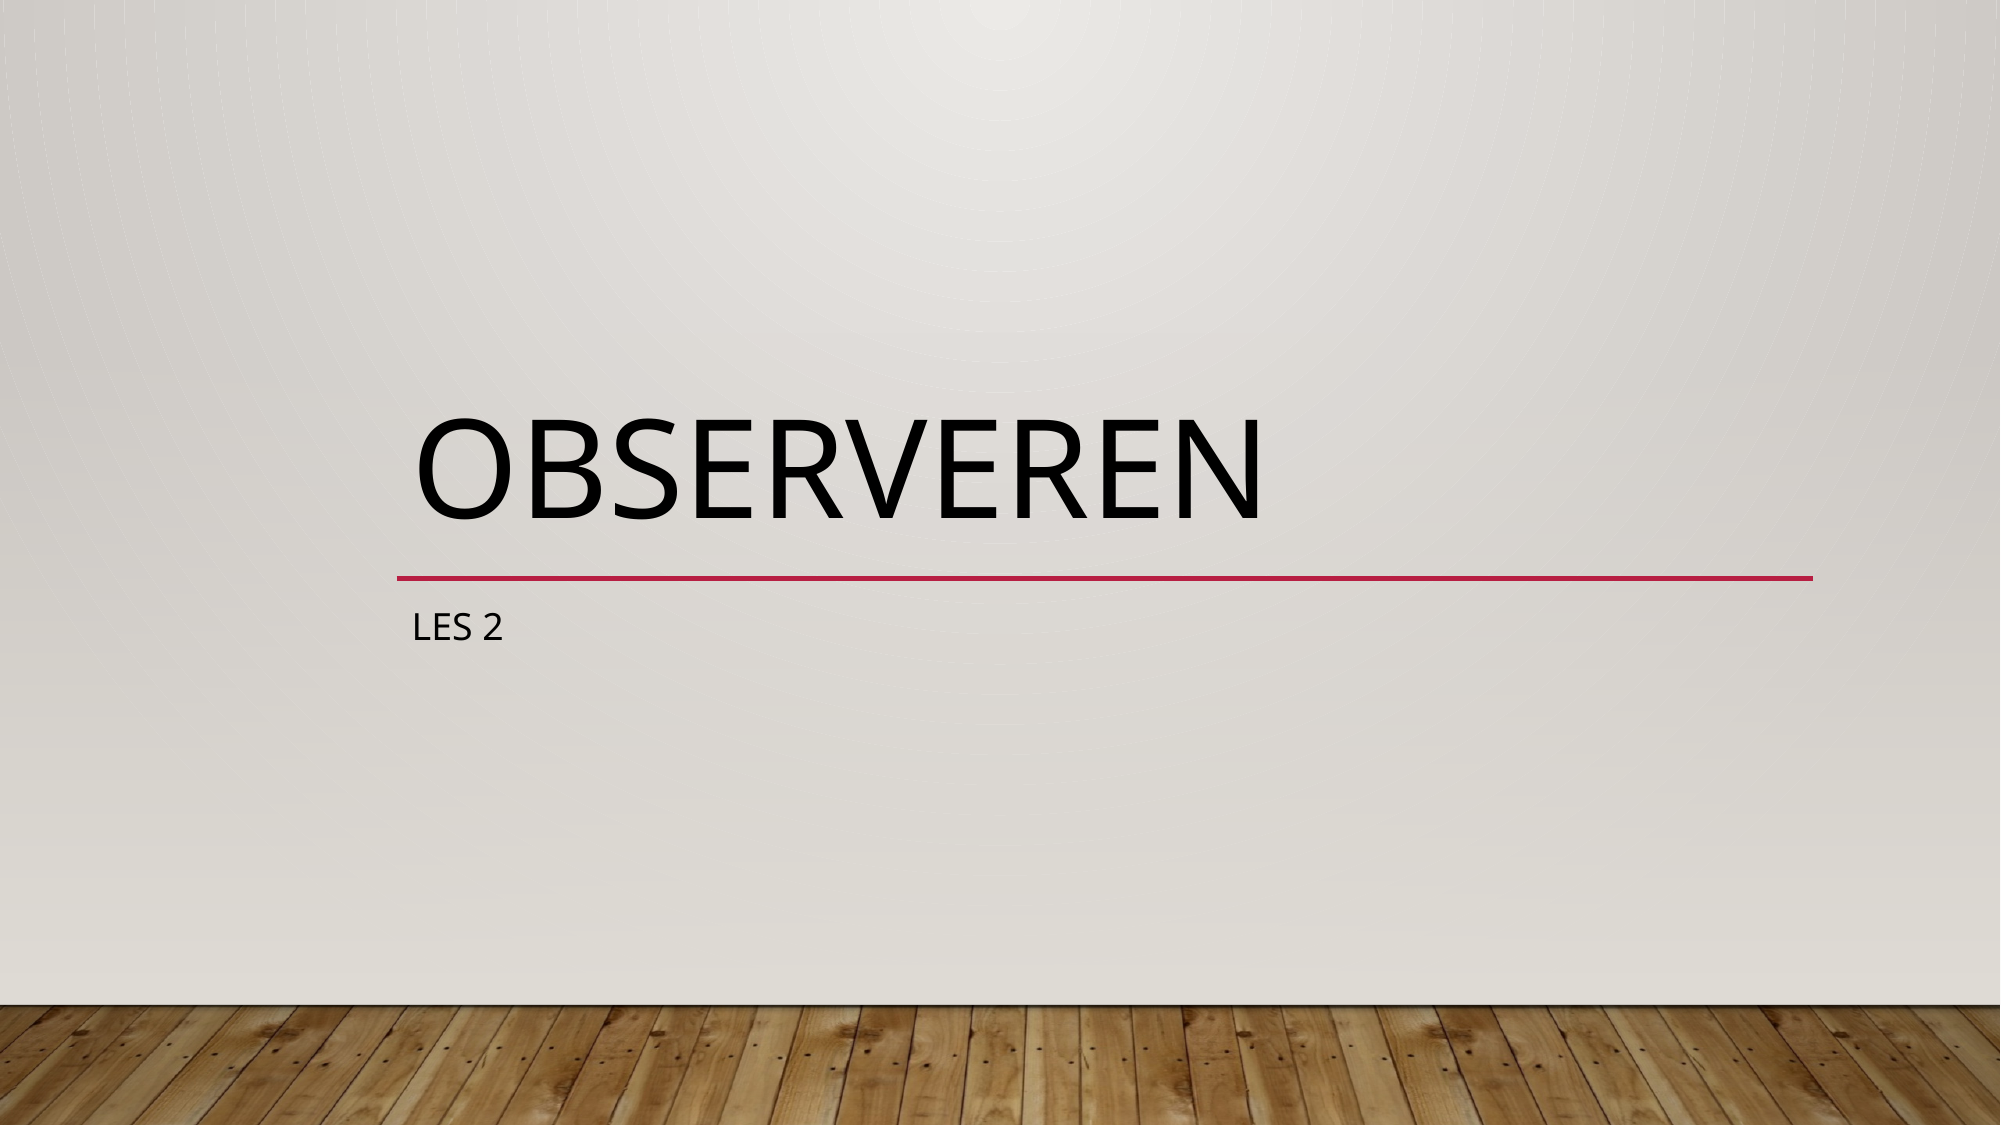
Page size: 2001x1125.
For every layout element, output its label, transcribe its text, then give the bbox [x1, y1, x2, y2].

picture [0, 1005, 2000, 1125]
subtitle Les 2 [396, 579, 1814, 740]
title Observeren [396, 131, 1814, 549]
